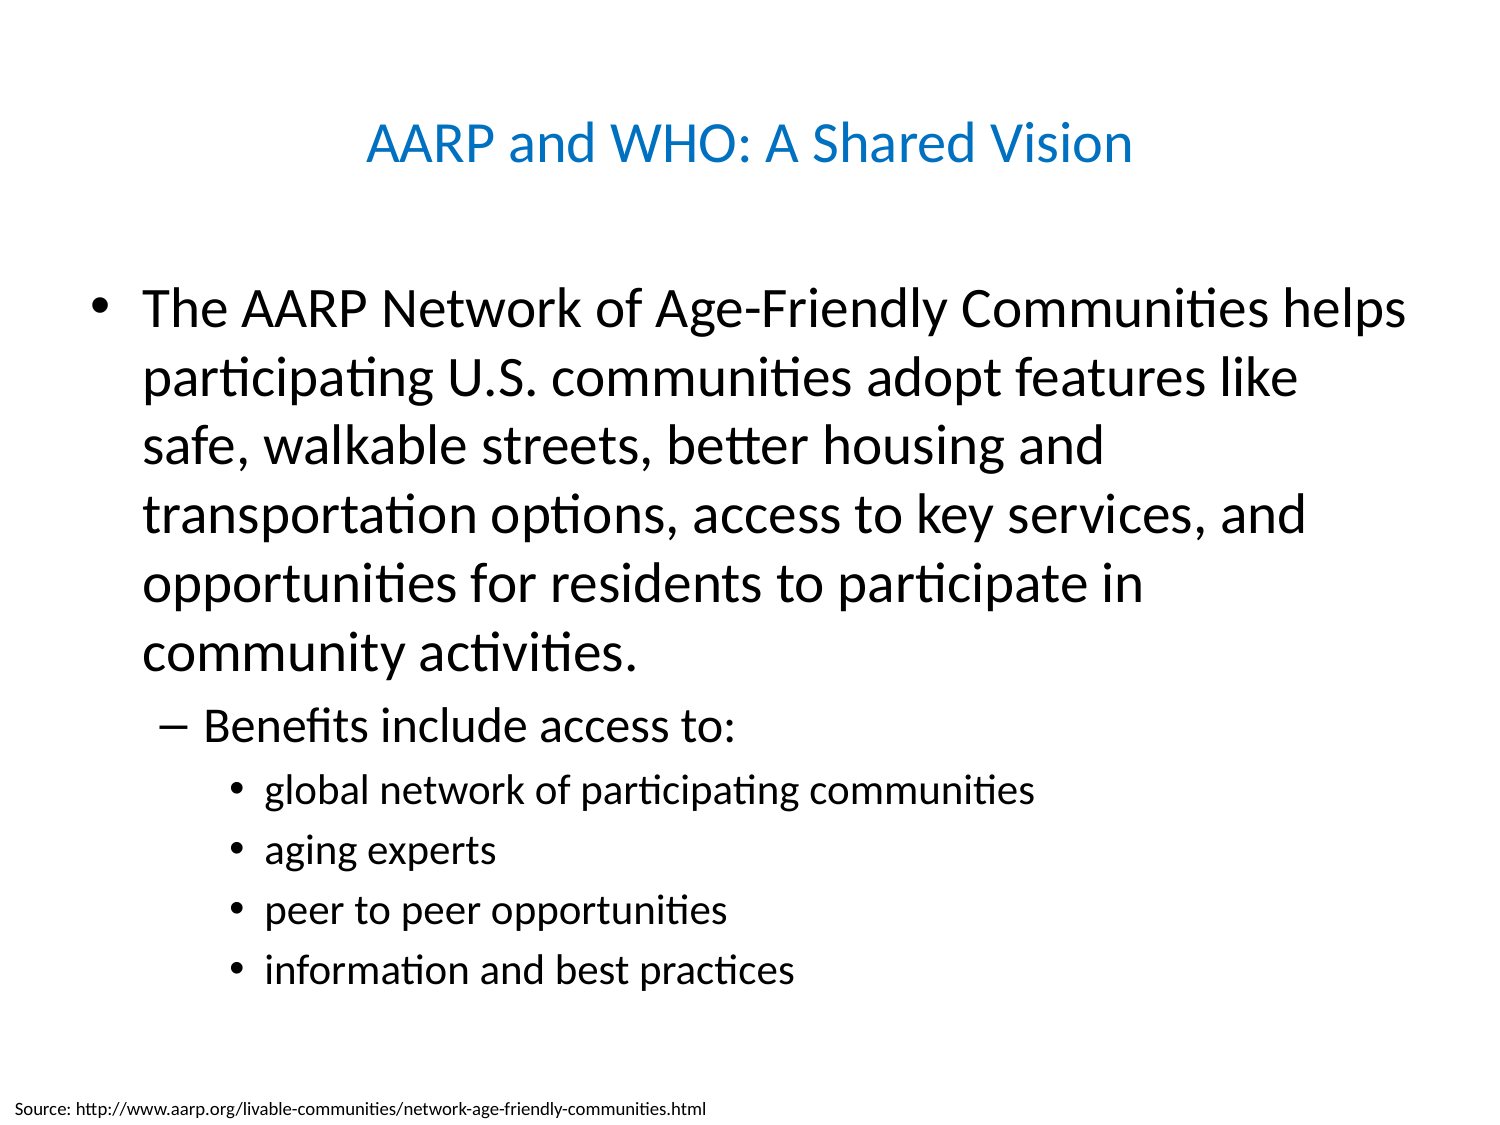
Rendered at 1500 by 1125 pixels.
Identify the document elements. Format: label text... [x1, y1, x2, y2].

text_box Source: http://www.aarp.org/livable-communities/network-age-friendly-communities.html [0, 1089, 1500, 1125]
title AARP and WHO: A Shared Vision [75, 45, 1425, 233]
list The AARP Network of Age-Friendly Communities helps participating U.S. communities adopt features like safe, walkable streets, better housing and transportation options, access to key services, and opportunities for residents to participate in community activities. Benefits include access to: global network of participating communities aging experts peer to peer opportunities information and best practices [75, 262, 1425, 1005]
